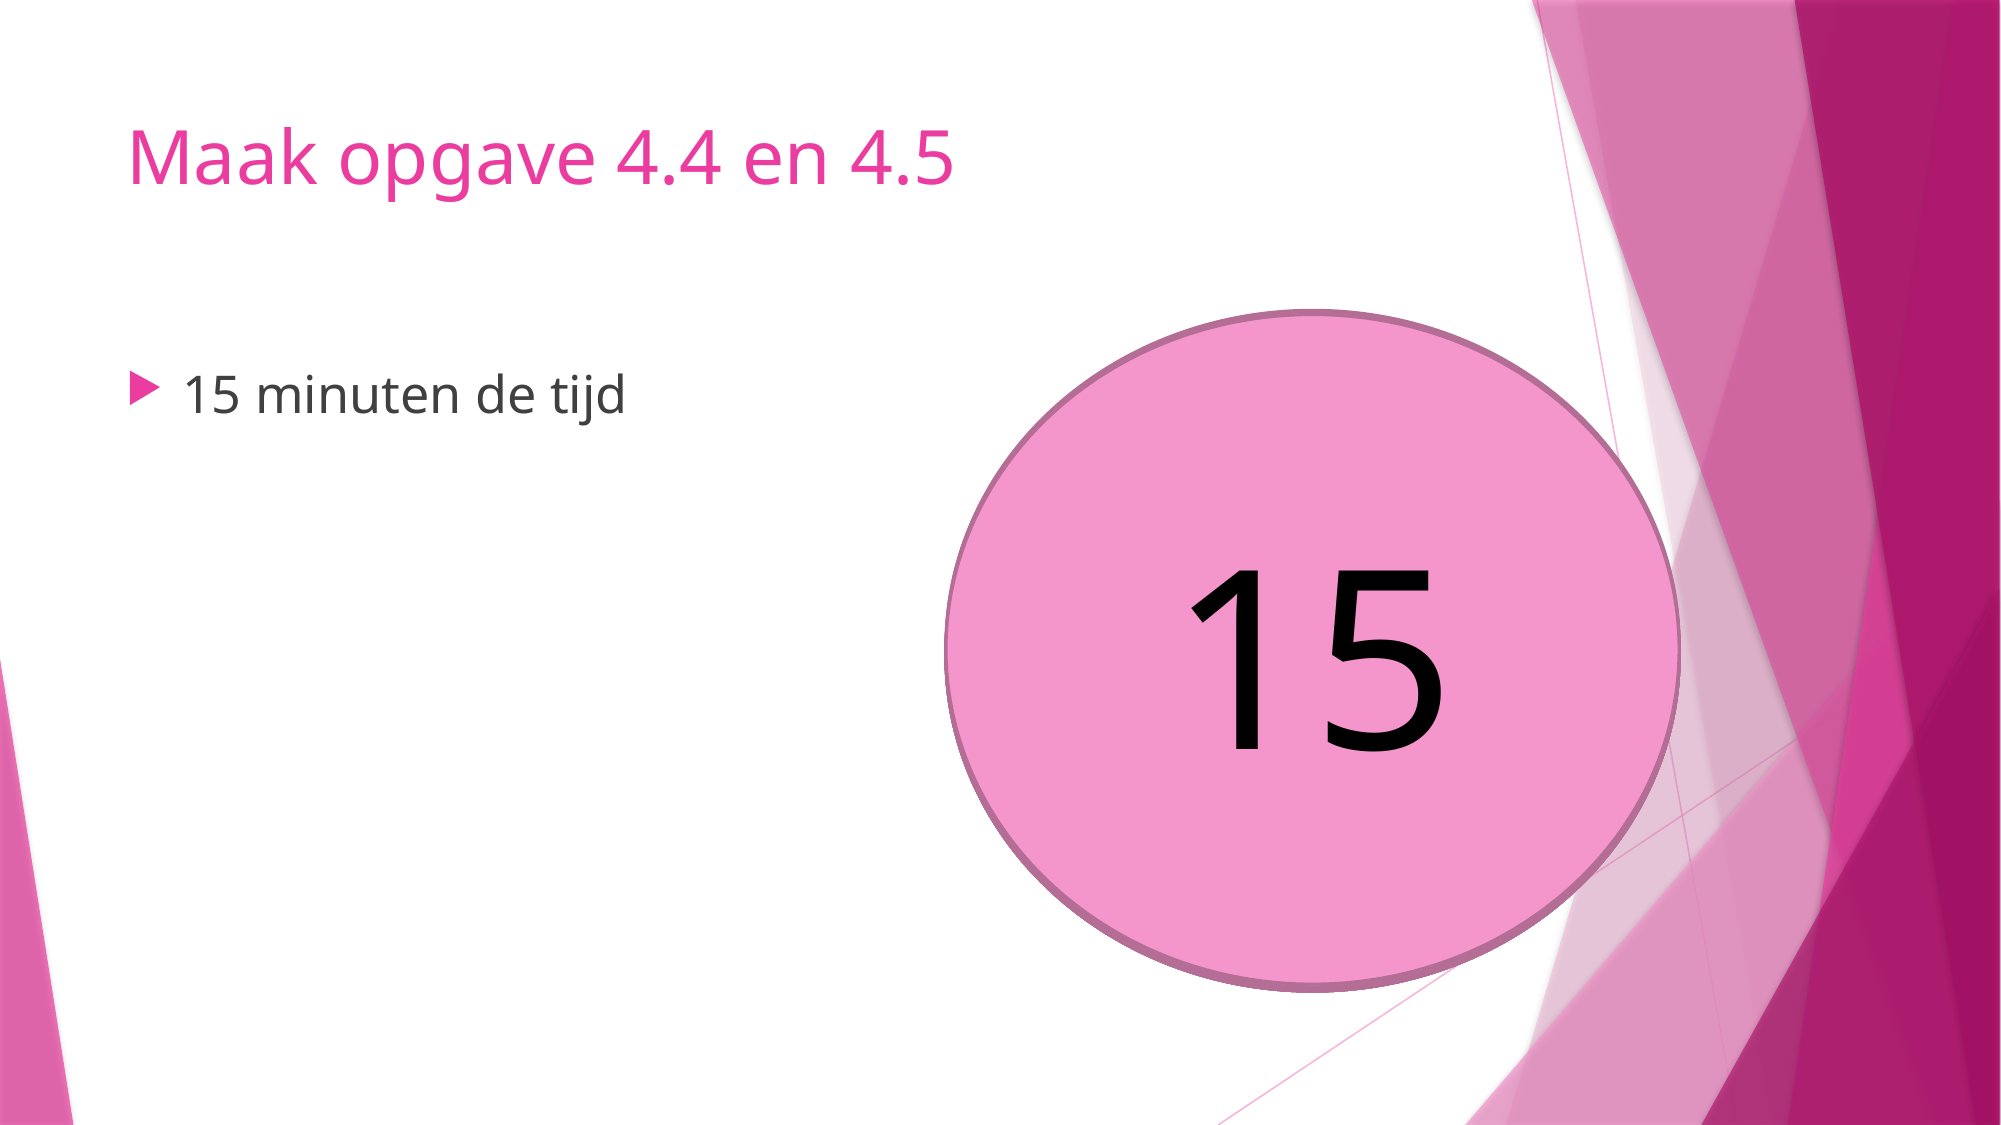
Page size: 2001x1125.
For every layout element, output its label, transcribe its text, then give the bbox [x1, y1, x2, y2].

text_box 12 [958, 310, 1668, 558]
text_box 15 [944, 312, 1681, 986]
list 15 minuten de tijd [111, 354, 774, 992]
text_box 14 [960, 750, 1663, 989]
text_box 7 [961, 748, 1667, 993]
title Maak opgave 4.4 en 4.5 [111, 101, 1522, 319]
